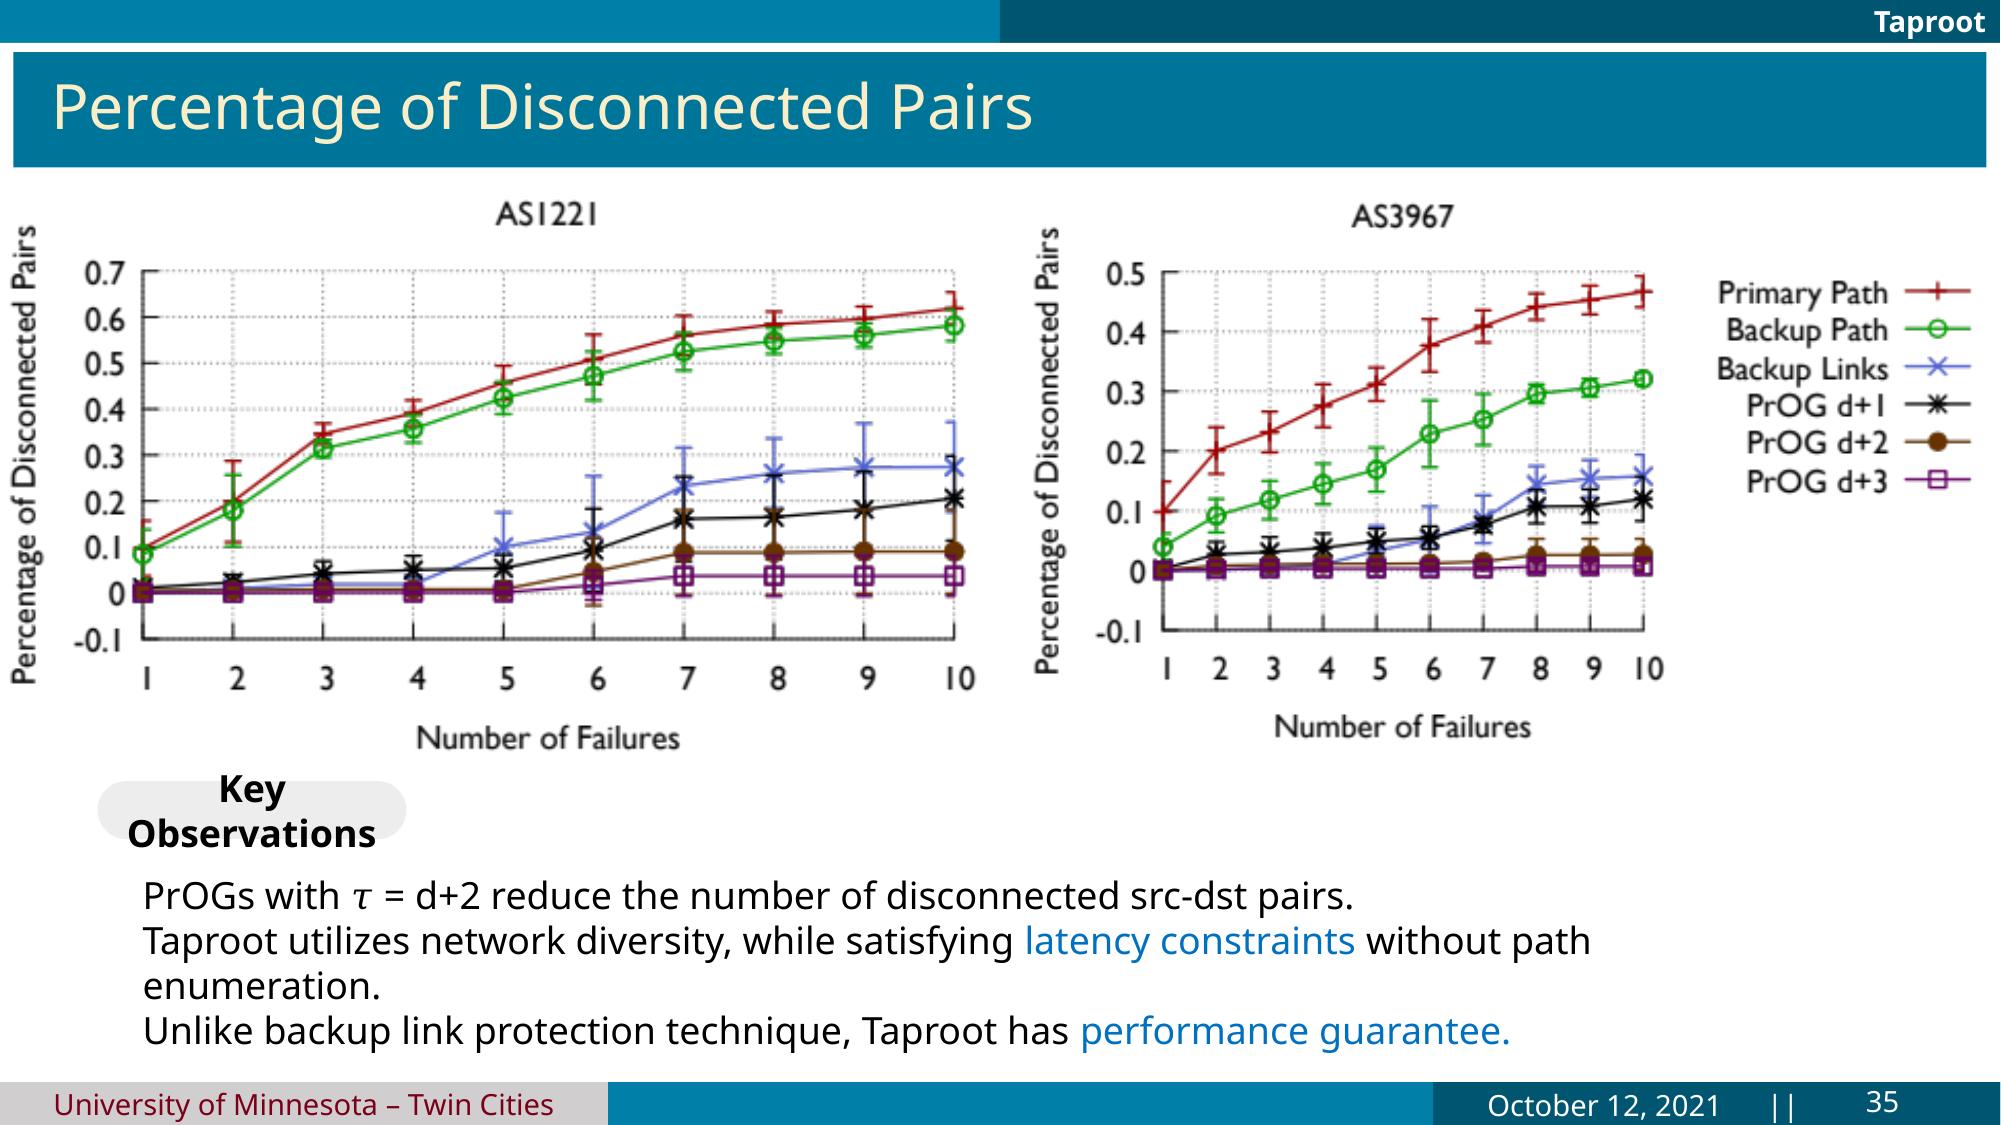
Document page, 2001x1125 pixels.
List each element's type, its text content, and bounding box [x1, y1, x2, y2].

text_box Key Observations [96, 780, 408, 841]
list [0, 154, 1000, 758]
picture [1018, 158, 1998, 747]
title Percentage of Disconnected Pairs [13, 52, 1987, 168]
text_box PrOGs with 𝜏 = d+2 reduce the number of disconnected src-dst pairs. Taproot utilizes network diversity, while satisfying latency constraints without path enumeration. Unlike backup link protection technique, Taproot has performance guarantee. [127, 864, 1840, 1060]
